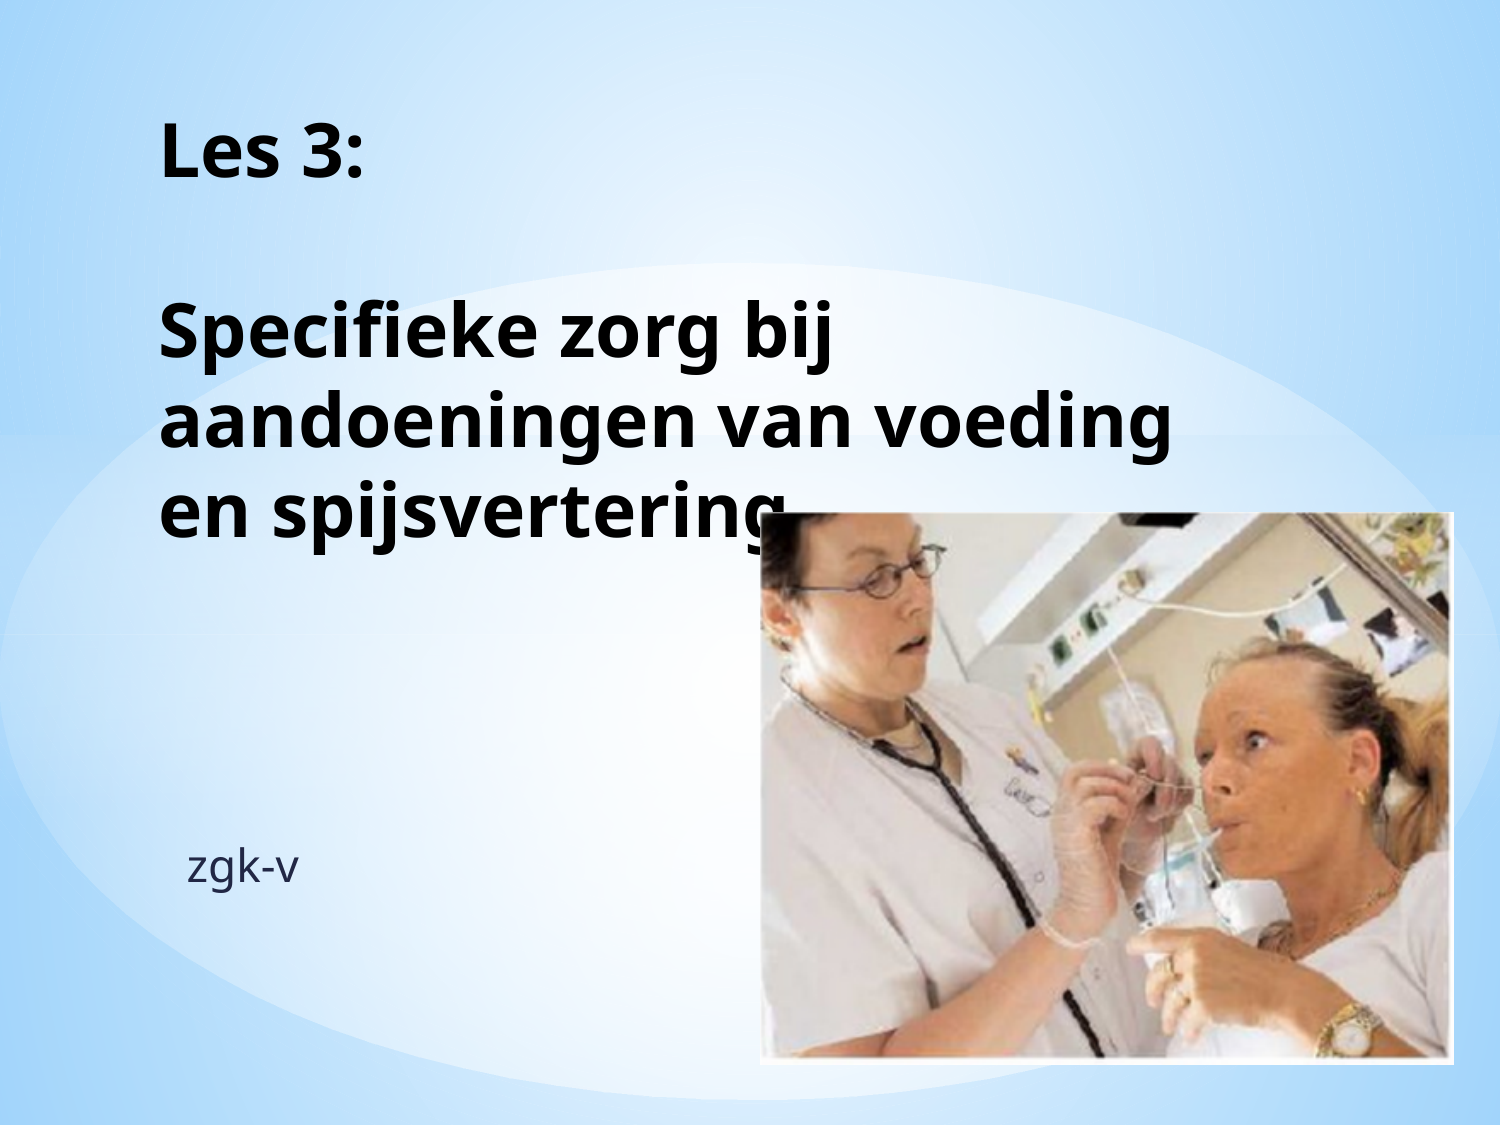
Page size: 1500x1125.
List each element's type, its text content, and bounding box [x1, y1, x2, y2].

picture [760, 512, 1455, 1065]
title Les 3: Specifieke zorg bij aandoeningen van voeding en spijsvertering [113, 95, 1291, 390]
subtitle zgk-v [171, 828, 754, 974]
